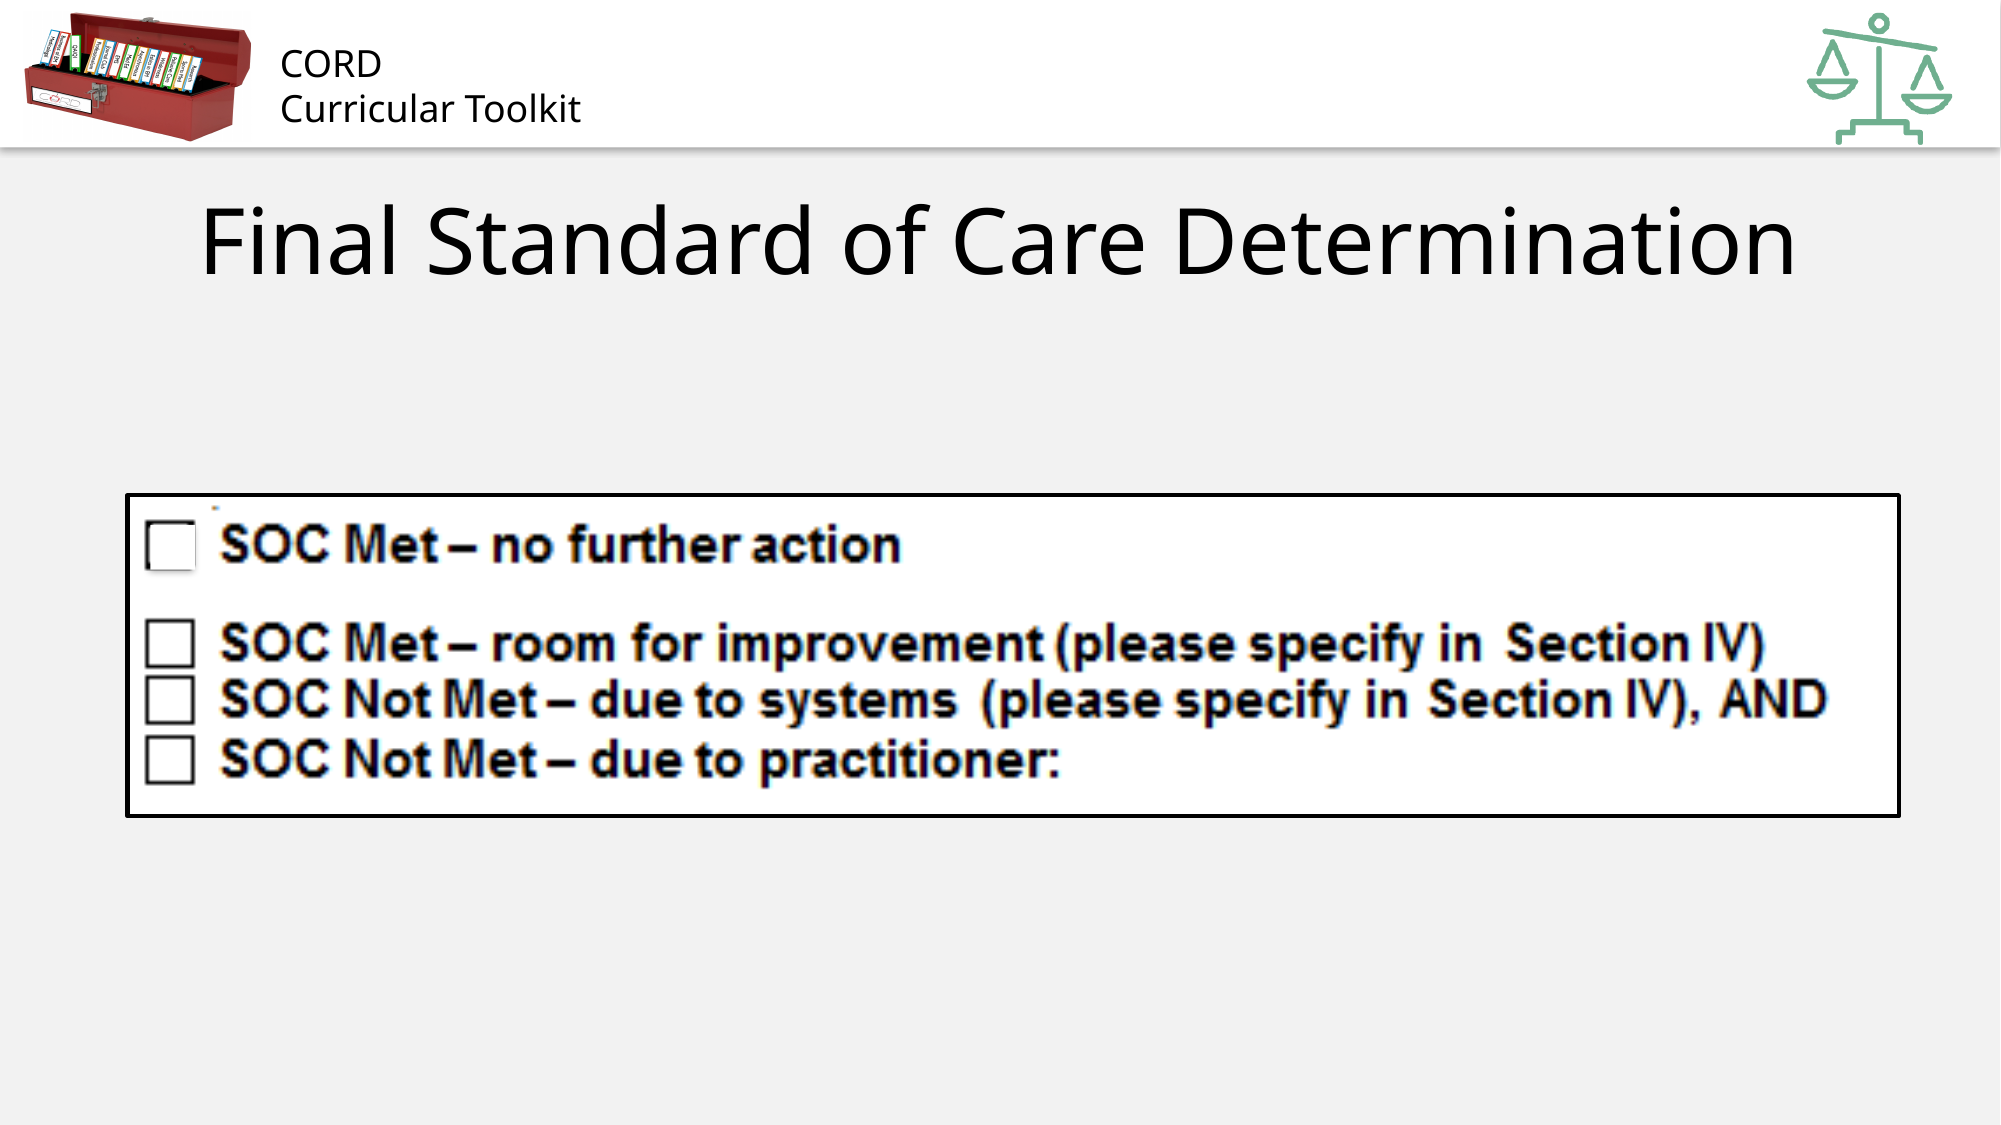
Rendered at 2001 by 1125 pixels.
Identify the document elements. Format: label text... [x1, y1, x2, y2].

picture [1796, 0, 1961, 161]
text_box Final Standard of Care Determination [99, 143, 1900, 332]
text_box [129, 496, 1897, 815]
